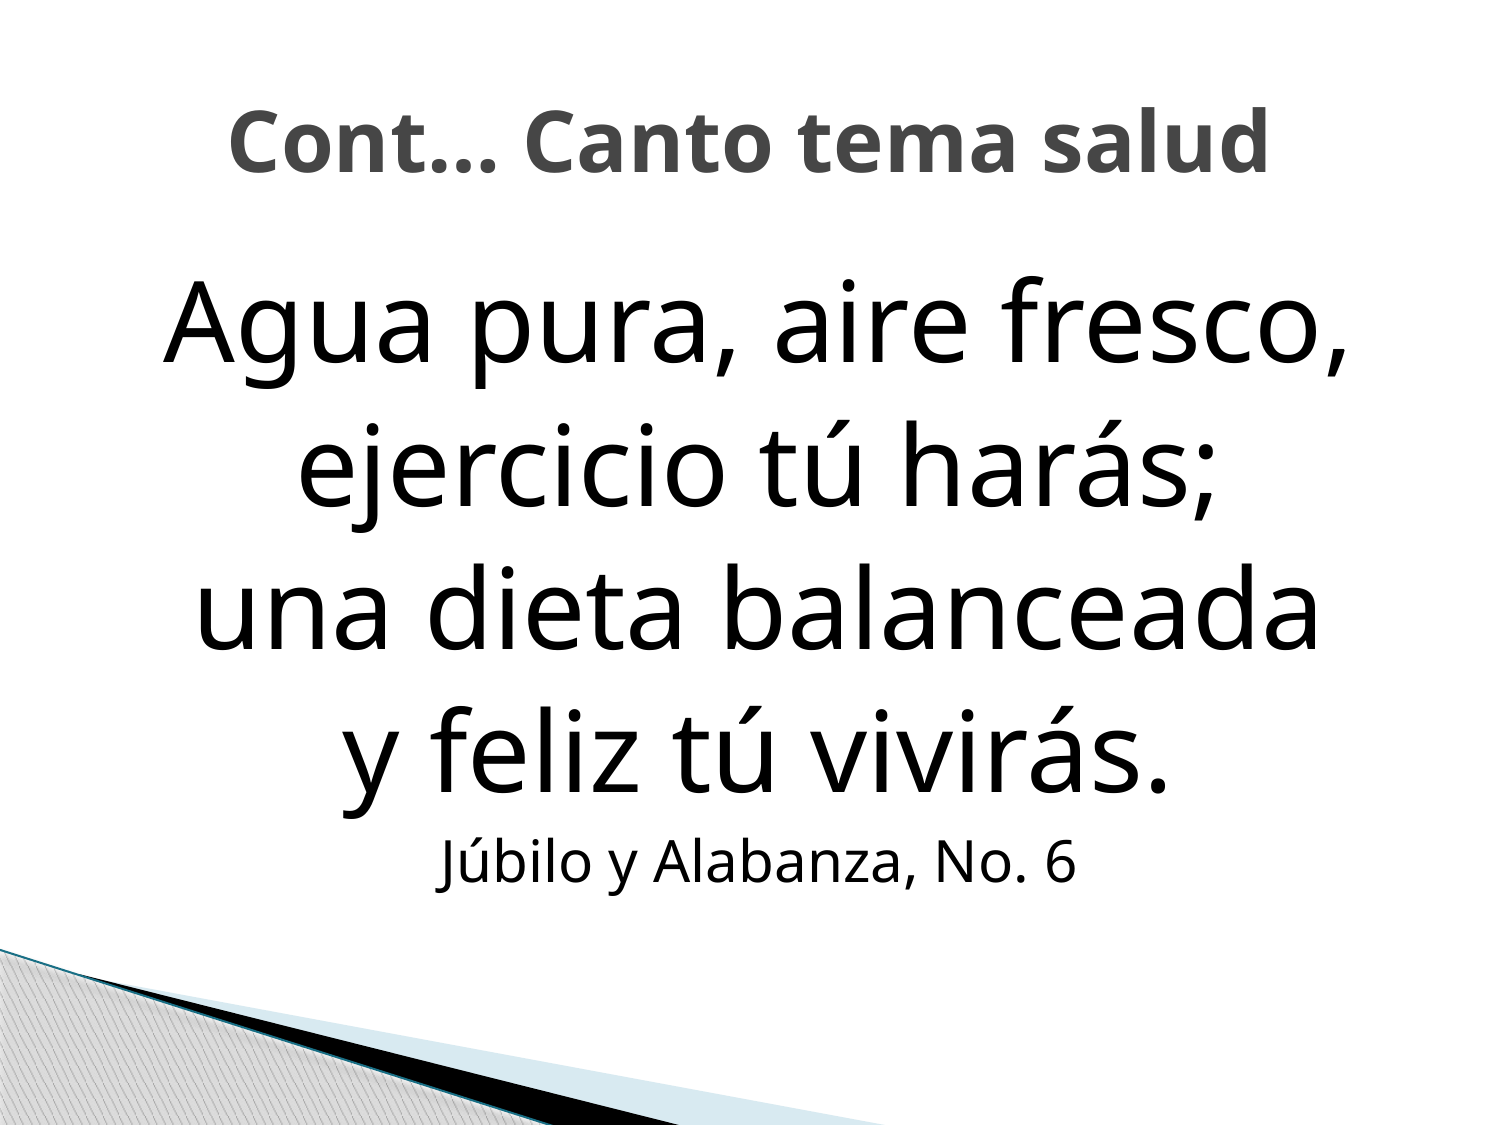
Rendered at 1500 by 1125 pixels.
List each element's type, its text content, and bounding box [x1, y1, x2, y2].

list Agua pura, aire fresco, ejercicio tú harás; una dieta balanceada y feliz tú vivirás. Júbilo y Alabanza, No. 6 [75, 243, 1425, 986]
title Cont… Canto tema salud [75, 45, 1425, 233]
